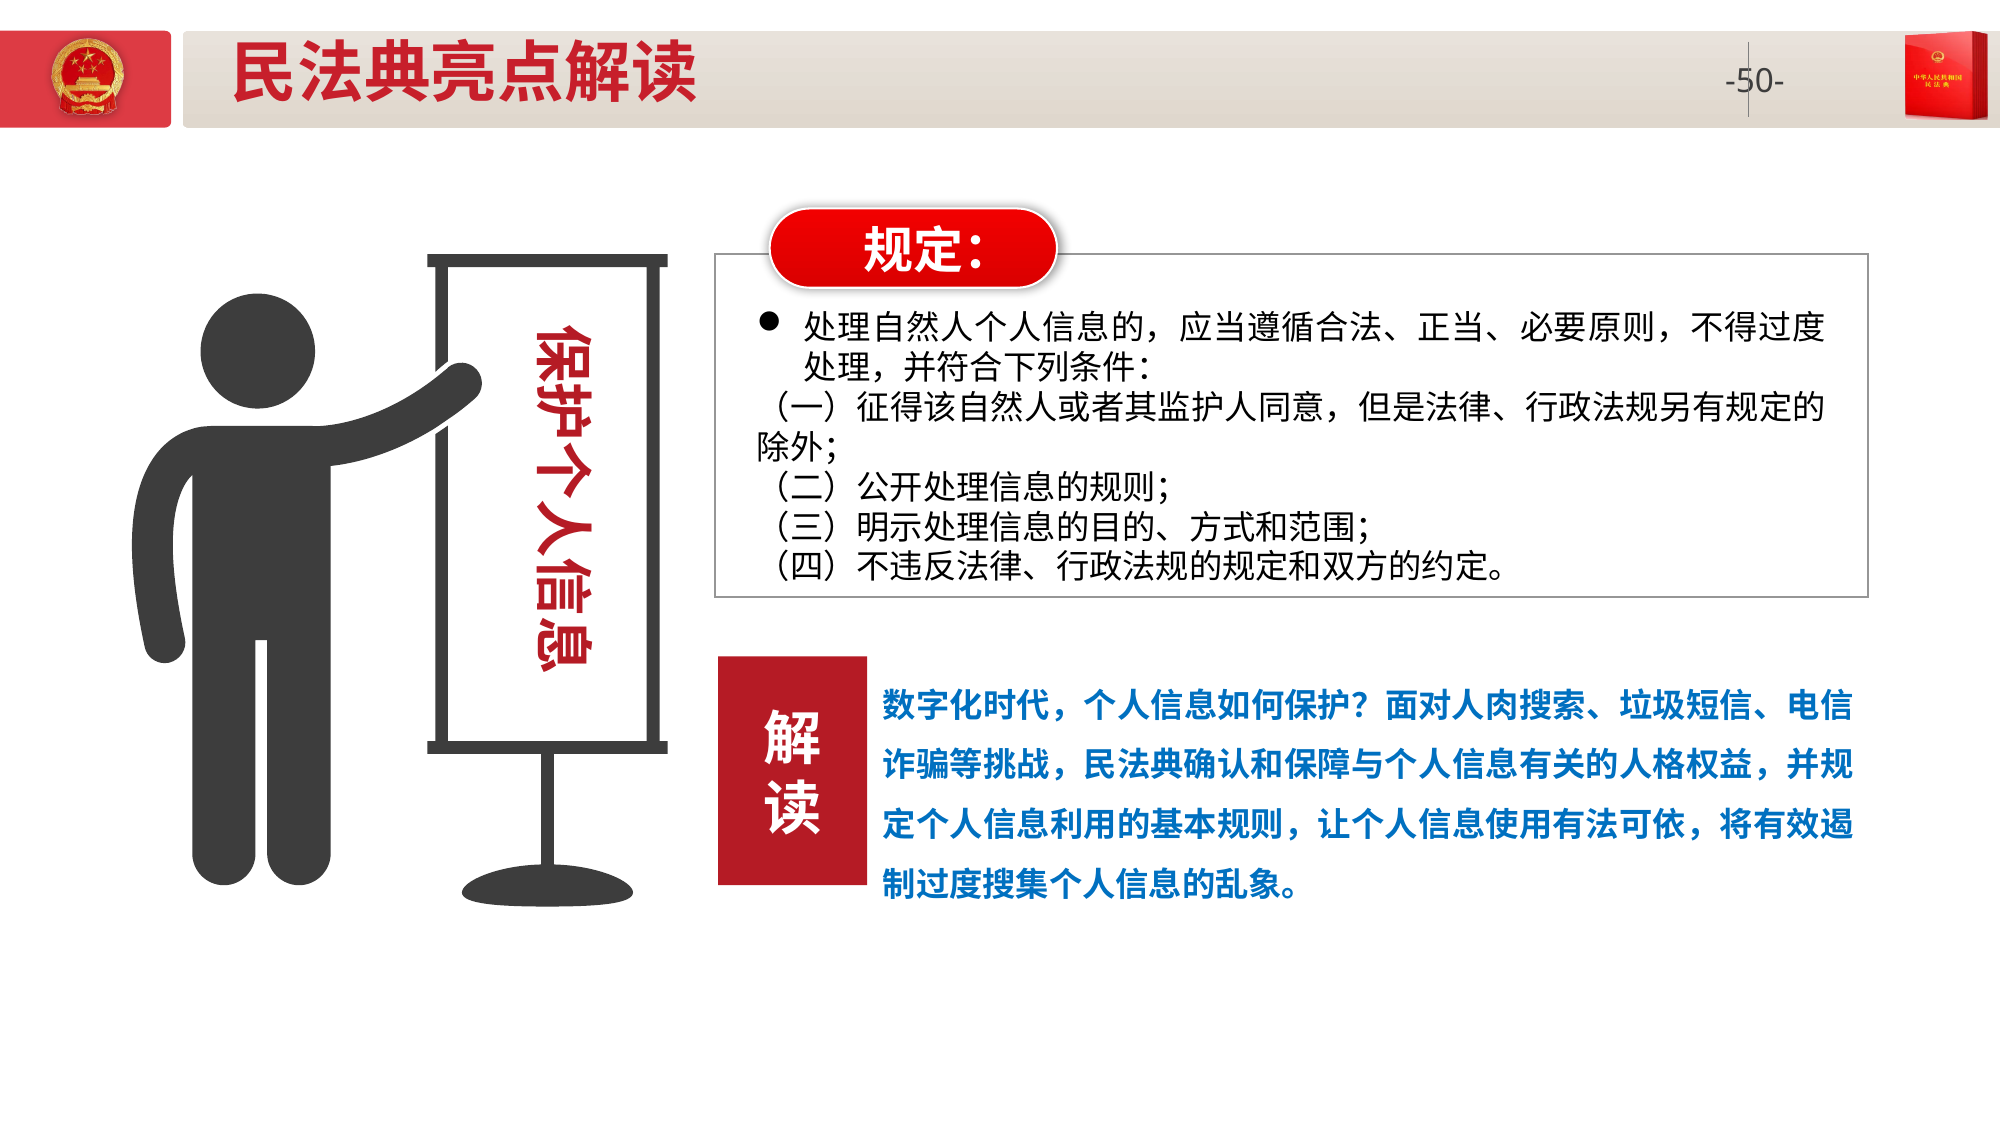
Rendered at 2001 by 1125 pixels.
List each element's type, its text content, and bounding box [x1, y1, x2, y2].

text_box 解 读 [717, 655, 868, 886]
picture [1865, 22, 2001, 120]
text_box 规定： [769, 208, 1058, 288]
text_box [131, 254, 668, 907]
text_box 处理自然人个人信息的，应当遵循合法、正当、必要原则，不得过度处理，并符合下列条件： （一）征得该自然人或者其监护人同意，但是法律、行政法规另有规定的除外； （二）公开处理信息的规则； （三）明示处理信息的目的、方式和范围； （四）不违反法律、行政法规的规定和双方的约定。 [742, 298, 1841, 593]
text_box [714, 253, 1869, 598]
picture [44, 38, 127, 117]
text_box 数字化时代，个人信息如何保护？面对人肉搜索、垃圾短信、电信诈骗等挑战，民法典确认和保障与个人信息有关的人格权益，并规定个人信息利用的基本规则，让个人信息使用有法可依，将有效遏制过度搜集个人信息的乱象。 [868, 656, 1868, 911]
title 民法典亮点解读 [215, 36, 1749, 115]
